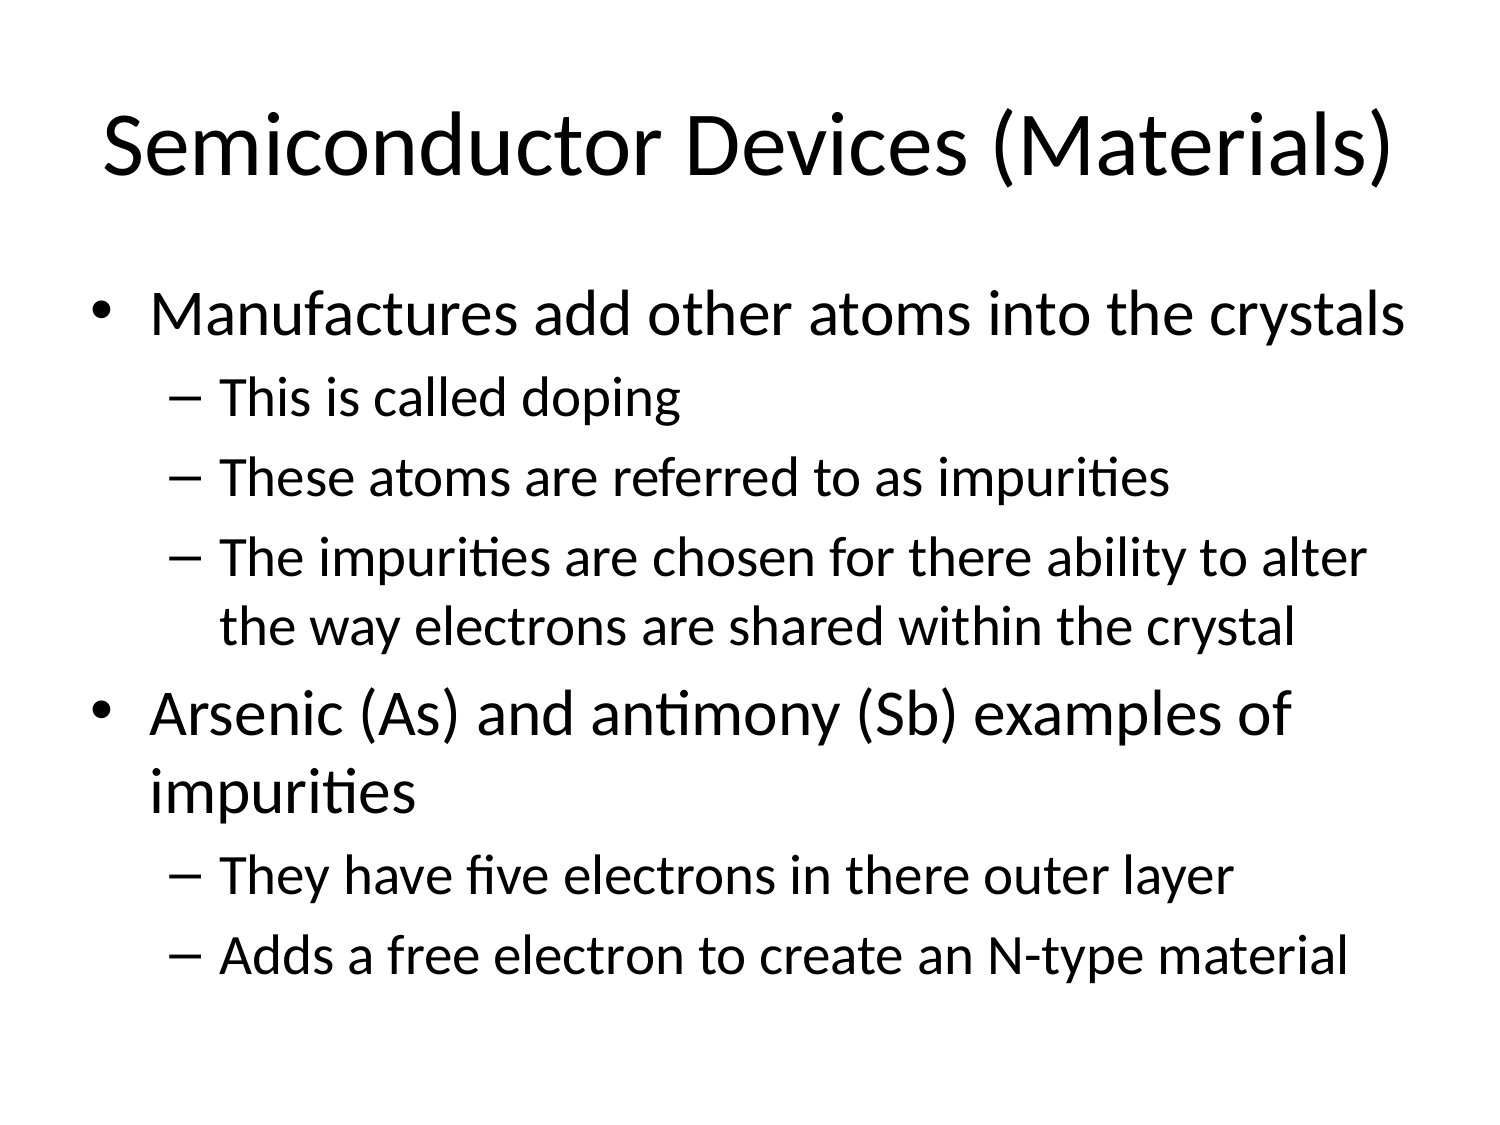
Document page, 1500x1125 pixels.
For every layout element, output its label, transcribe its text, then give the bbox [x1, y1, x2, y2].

title Semiconductor Devices (Materials) [75, 45, 1425, 233]
list Manufactures add other atoms into the crystals This is called doping These atoms are referred to as impurities The impurities are chosen for there ability to alter the way electrons are shared within the crystal Arsenic (As) and antimony (Sb) examples of impurities They have five electrons in there outer layer Adds a free electron to create an N-type material [75, 262, 1425, 1005]
